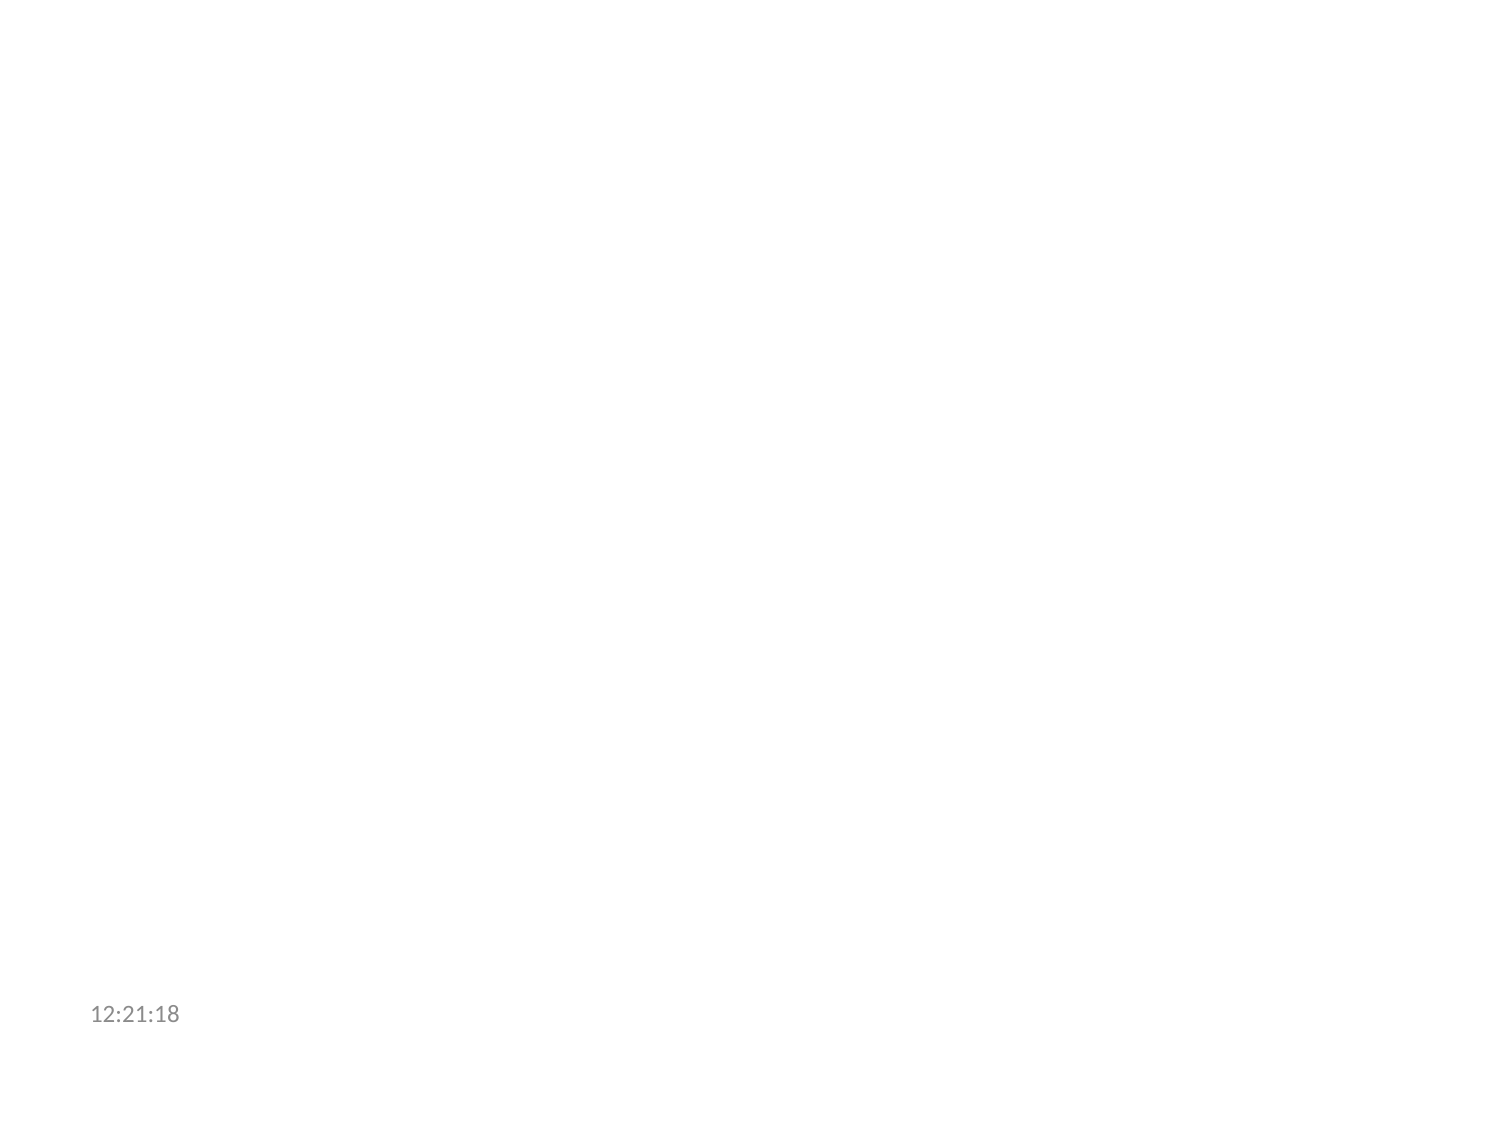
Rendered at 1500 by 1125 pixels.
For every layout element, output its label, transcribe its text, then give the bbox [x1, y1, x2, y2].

text_box 15:35:09 [75, 982, 425, 1043]
